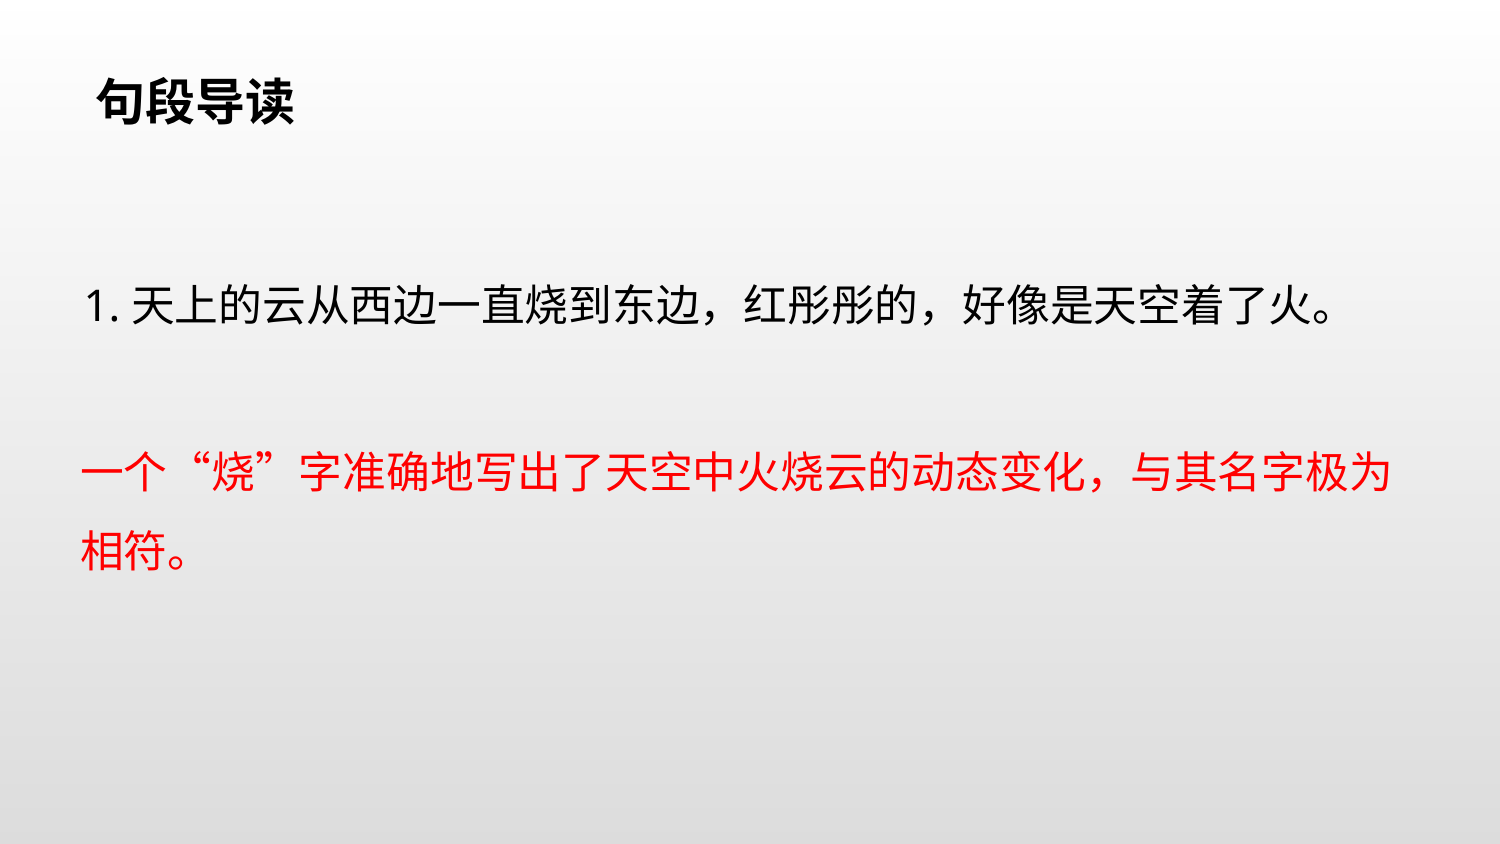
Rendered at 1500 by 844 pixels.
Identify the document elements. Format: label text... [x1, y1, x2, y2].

text_box 1.天上的云从西边一直烧到东边，红彤彤的，好像是天空着了火。 [72, 167, 1418, 360]
text_box 句段导读 [84, 71, 335, 134]
text_box 一个“烧”字准确地写出了天空中火烧云的动态变化，与其名字极为相符。 [68, 360, 1432, 661]
